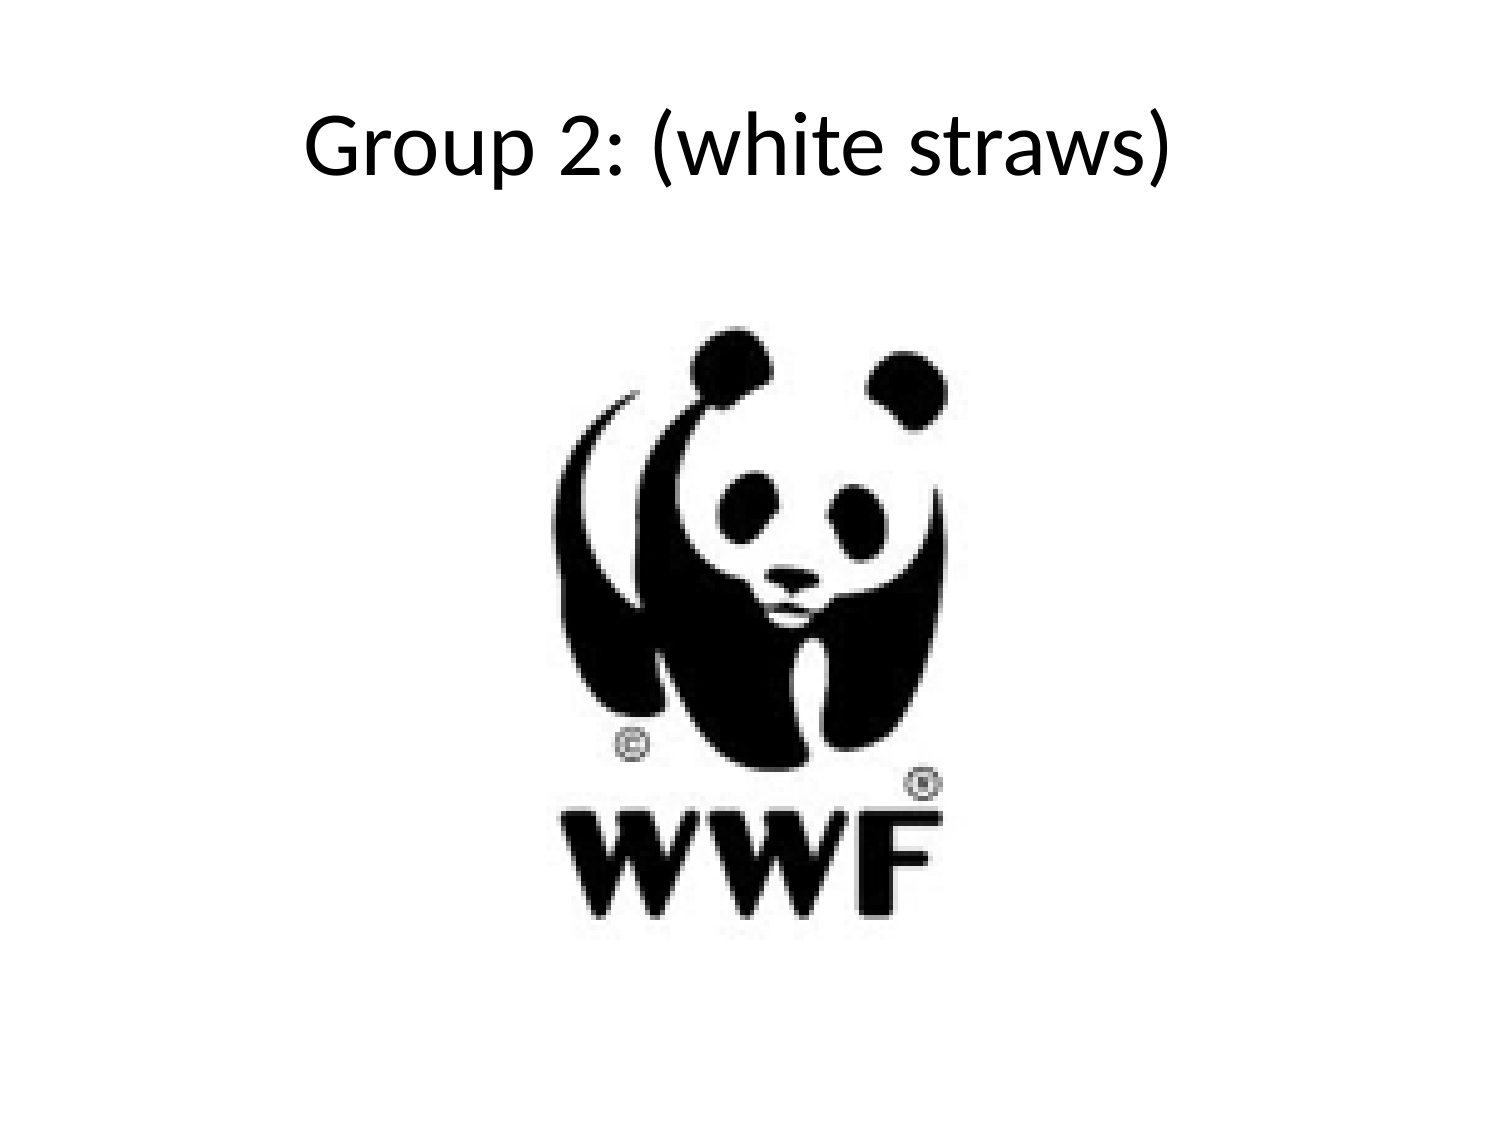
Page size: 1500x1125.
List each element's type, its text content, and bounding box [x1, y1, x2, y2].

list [74, 262, 1426, 1006]
title Group 2: (white straws) [75, 45, 1425, 233]
